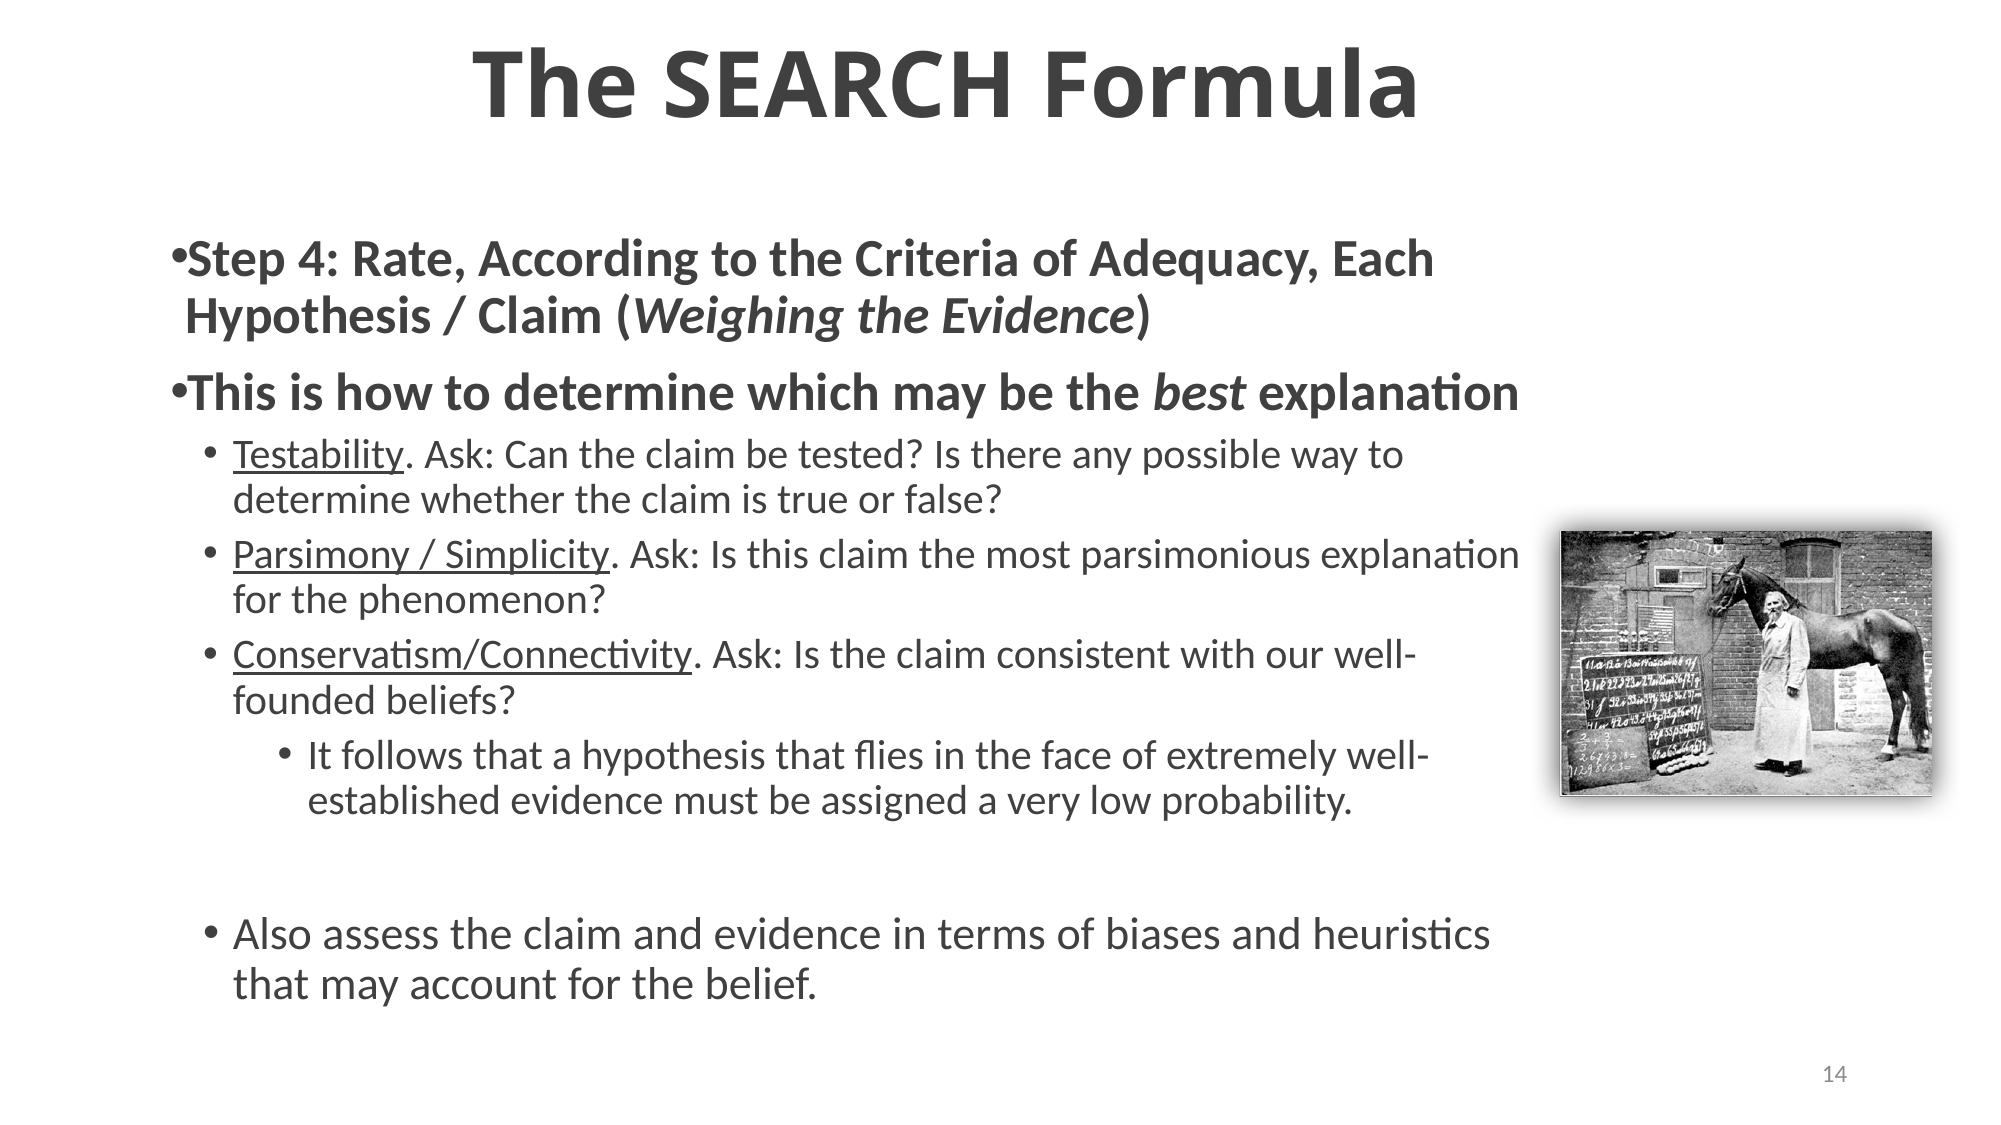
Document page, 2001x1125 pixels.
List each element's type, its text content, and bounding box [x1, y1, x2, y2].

picture [1559, 531, 1932, 797]
slide_number 14 [1412, 1042, 1863, 1103]
title The SEARCH Formula [456, 24, 1544, 150]
list Step 4: Rate, According to the Criteria of Adequacy, Each Hypothesis / Claim (Weighing the Evidence) This is how to determine which may be the best explanation Testability. Ask: Can the claim be tested? Is there any possible way to determine whether the claim is true or false? Parsimony / Simplicity. Ask: Is this claim the most parsimonious explanation for the phenomenon? Conservatism/Connectivity. Ask: Is the claim consistent with our well-founded beliefs? It follows that a hypothesis that flies in the face of extremely well-established evidence must be assigned a very low probability. Also assess the claim and evidence in terms of biases and heuristics that may account for the belief. [155, 222, 1544, 1064]
